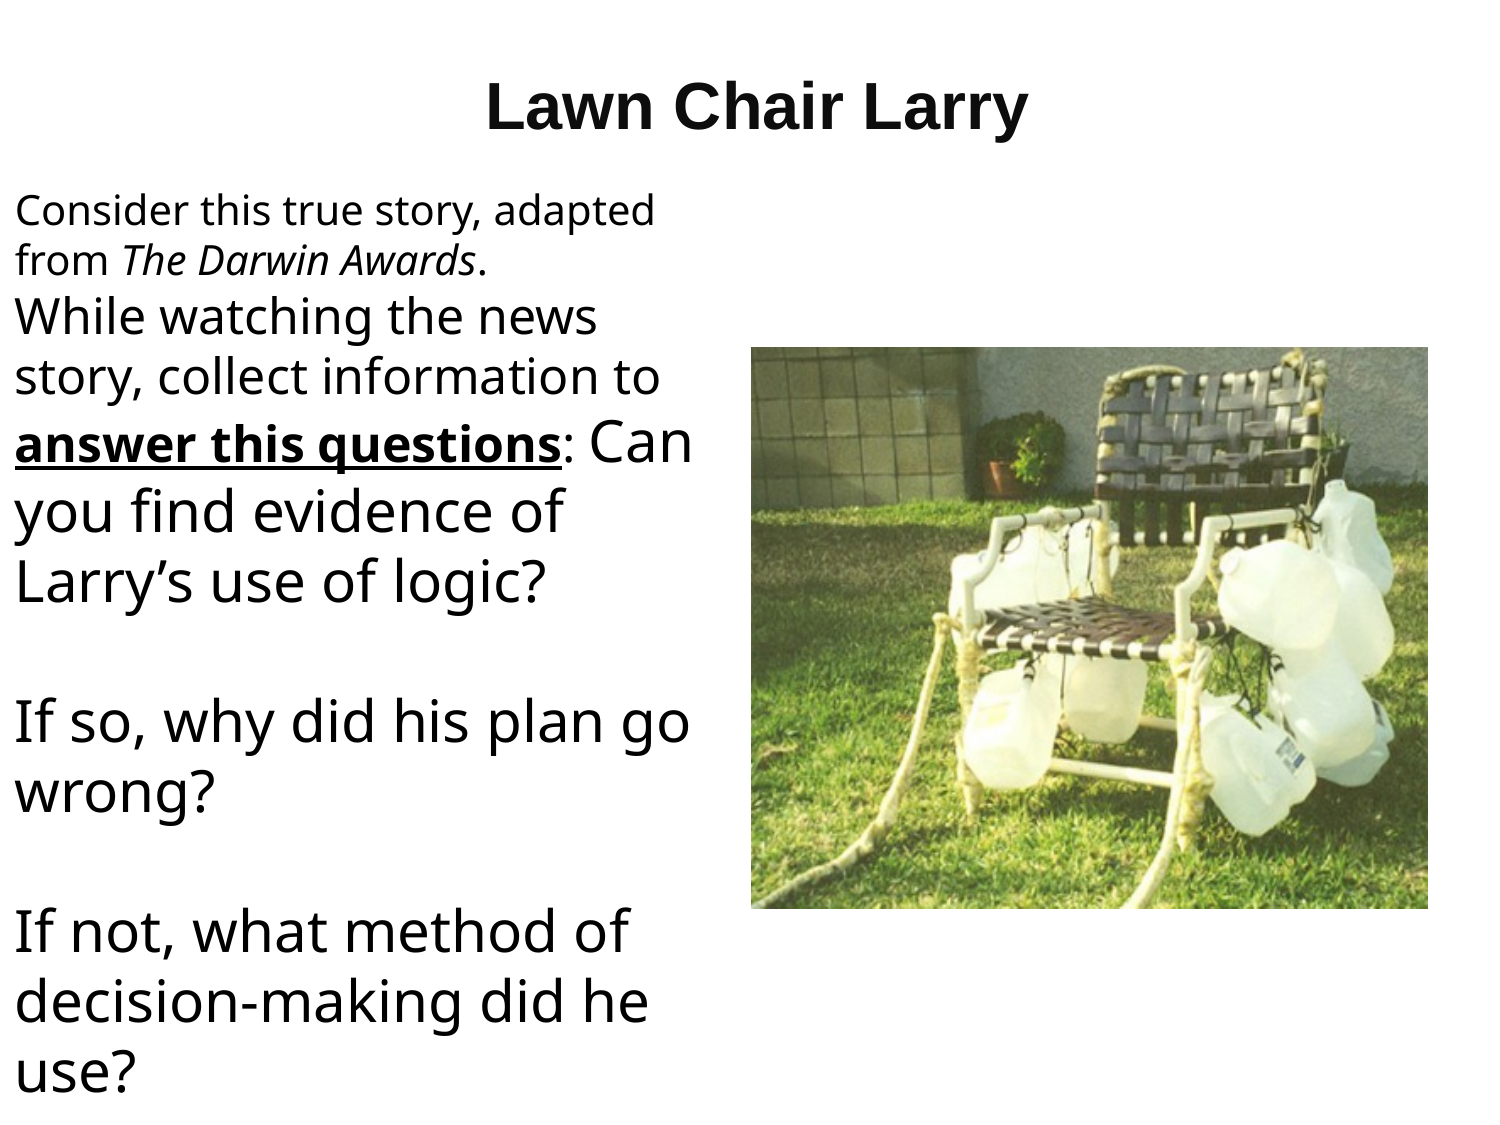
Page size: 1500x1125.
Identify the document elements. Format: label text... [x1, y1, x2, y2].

text_box Lawn Chair Larry [470, 55, 1082, 150]
picture [750, 346, 1428, 910]
text_box Consider this true story, adapted from The Darwin Awards. While watching the news story, collect information to answer this questions: Can you find evidence of Larry’s use of logic? If so, why did his plan go wrong? If not, what method of decision-making did he use? [0, 176, 751, 1112]
